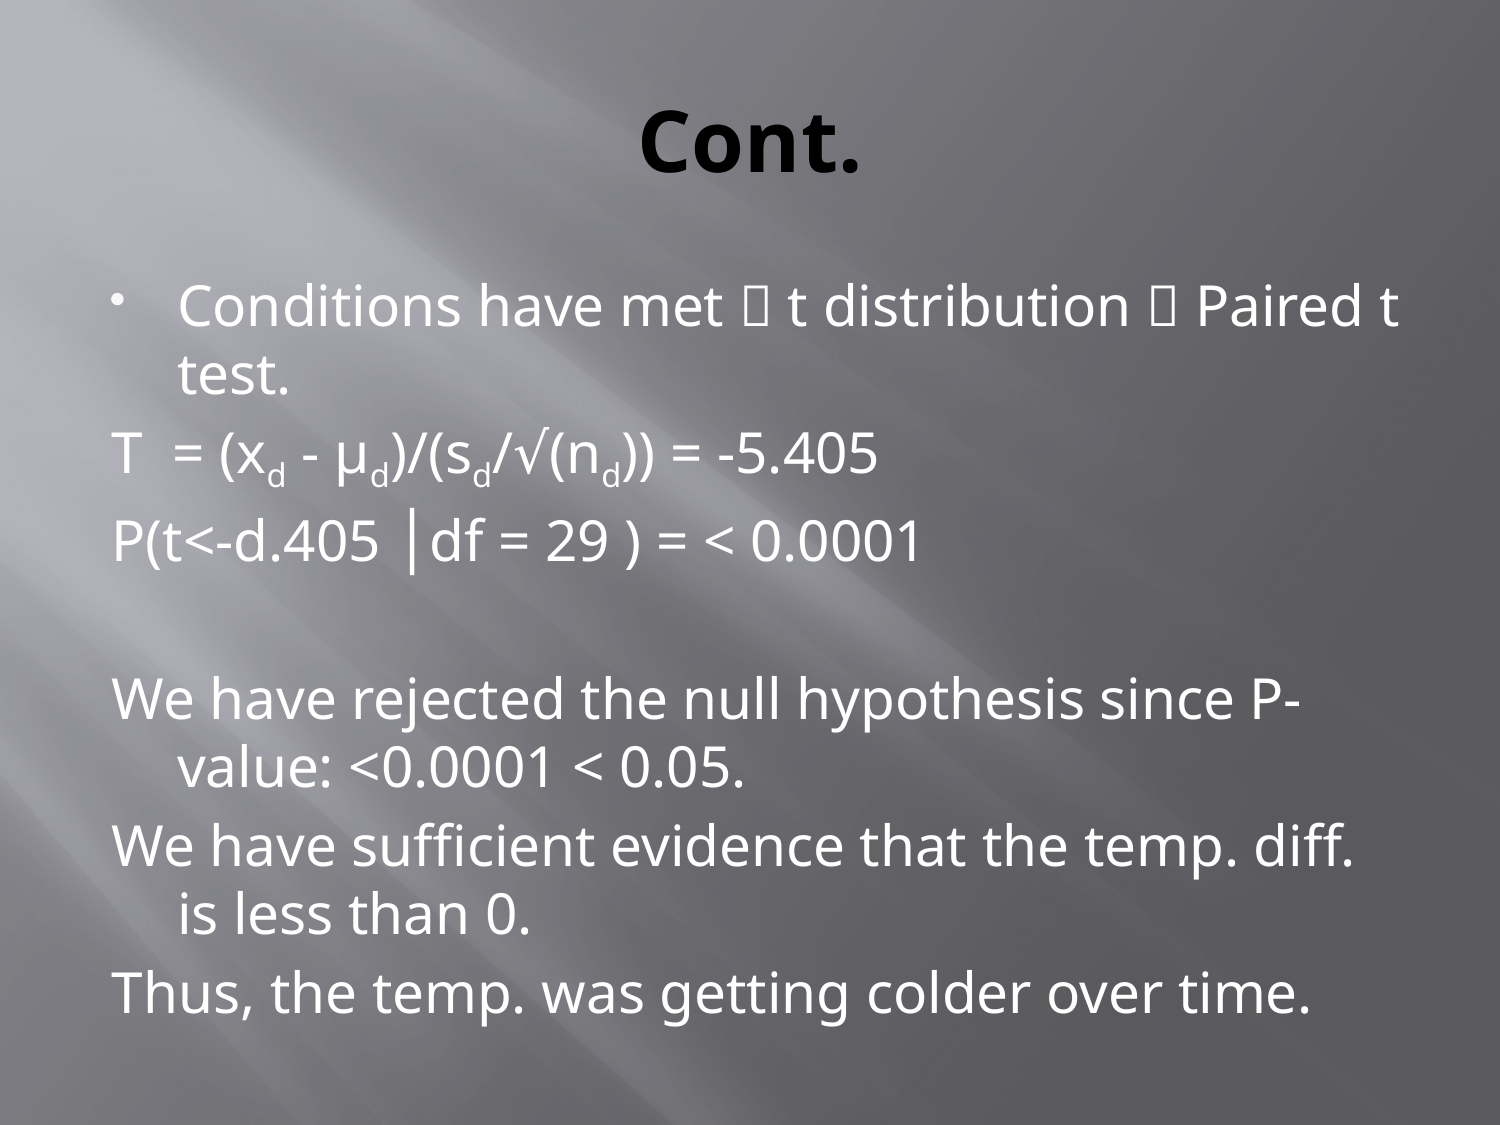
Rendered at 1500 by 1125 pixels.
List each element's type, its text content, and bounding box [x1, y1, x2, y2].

title Cont. [75, 45, 1425, 233]
list Conditions have met  t distribution  Paired t test. T = (xd - µd)/(sd/√(nd)) = -5.405 P(t<-d.405 │df = 29 ) = < 0.0001 We have rejected the null hypothesis since P-value: <0.0001 < 0.05. We have sufficient evidence that the temp. diff. is less than 0. Thus, the temp. was getting colder over time. [75, 262, 1425, 1035]
